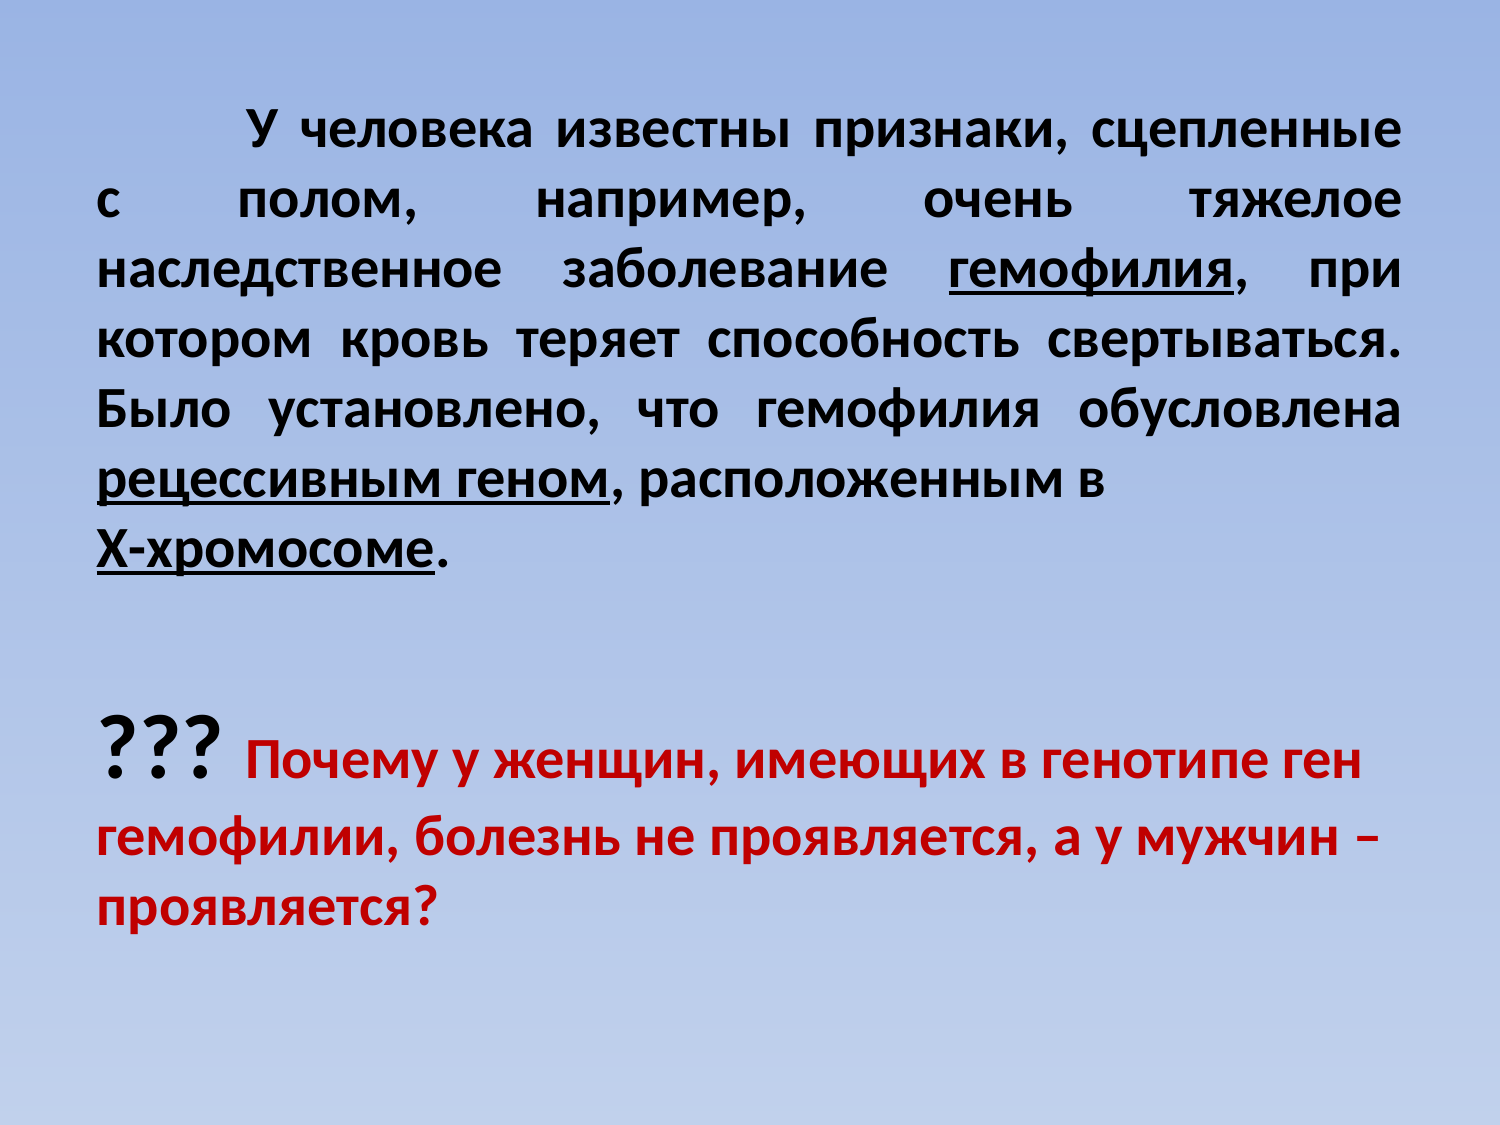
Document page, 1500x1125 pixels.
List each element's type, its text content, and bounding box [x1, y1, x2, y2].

text_box ??? Почему у женщин, имеющих в генотипе ген гемофилии, болезнь не проявляется, а у мужчин – проявляется? [82, 679, 1454, 945]
text_box У человека известны признаки, сцепленные с полом, например, очень тяжелое наследственное заболевание гемофилия, при котором кровь теряет способность свертываться. Было установлено, что гемофилия обусловлена рецессивным геном, расположенным в Х-хромосоме. [81, 82, 1418, 587]
